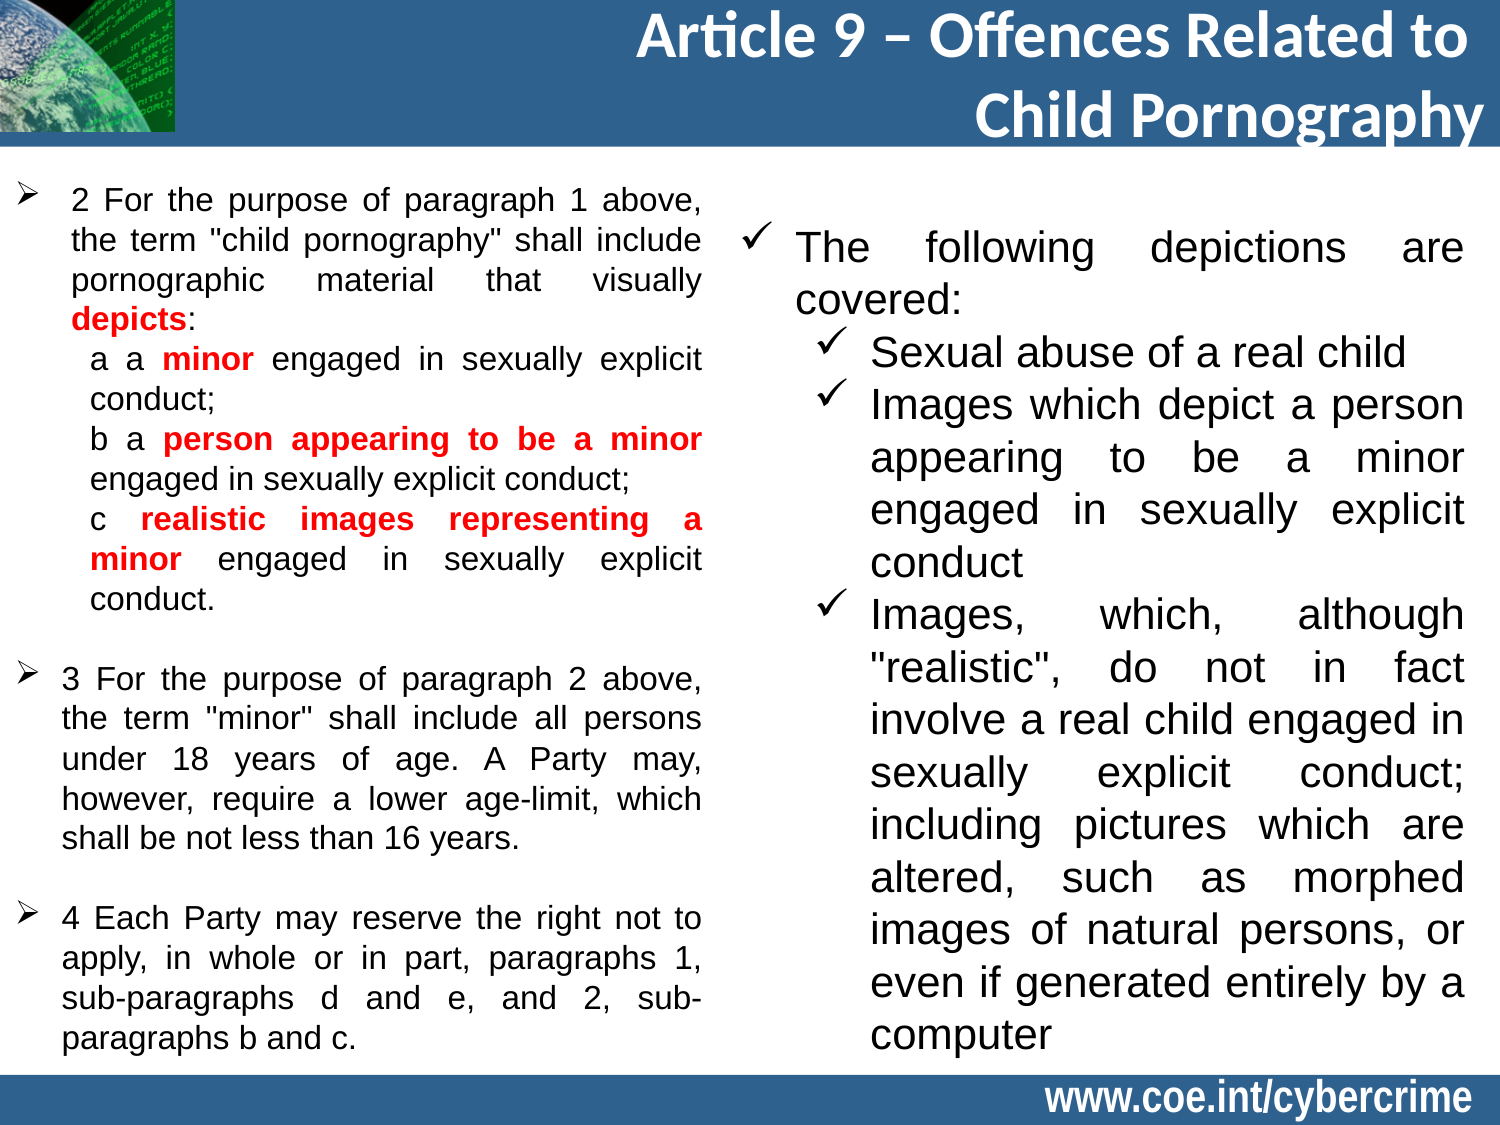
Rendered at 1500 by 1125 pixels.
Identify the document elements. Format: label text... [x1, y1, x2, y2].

text_box The following depictions are covered: Sexual abuse of a real child Images which depict a person appearing to be a minor engaged in sexually explicit conduct Images, which, although "realistic", do not in fact involve a real child engaged in sexually explicit conduct; including pictures which are altered, such as morphed images of natural persons, or even if generated entirely by a computer [724, 211, 1480, 1066]
text_box www.coe.int/cybercrime [1030, 1059, 1500, 1125]
text_box Article 9 – Offences Related to Child Pornography [0, 0, 1500, 149]
picture [0, 0, 175, 132]
text_box [0, 1073, 1030, 1125]
text_box 2 For the purpose of paragraph 1 above, the term "child pornography" shall include pornographic material that visually depicts: a a minor engaged in sexually explicit conduct; b a person appearing to be a minor engaged in sexually explicit conduct; c realistic images representing a minor engaged in sexually explicit conduct. 3 For the purpose of paragraph 2 above, the term "minor" shall include all persons under 18 years of age. A Party may, however, require a lower age-limit, which shall be not less than 16 years. 4 Each Party may reserve the right not to apply, in whole or in part, paragraphs 1, sub-paragraphs d and e, and 2, sub-paragraphs b and c. [0, 170, 718, 1064]
